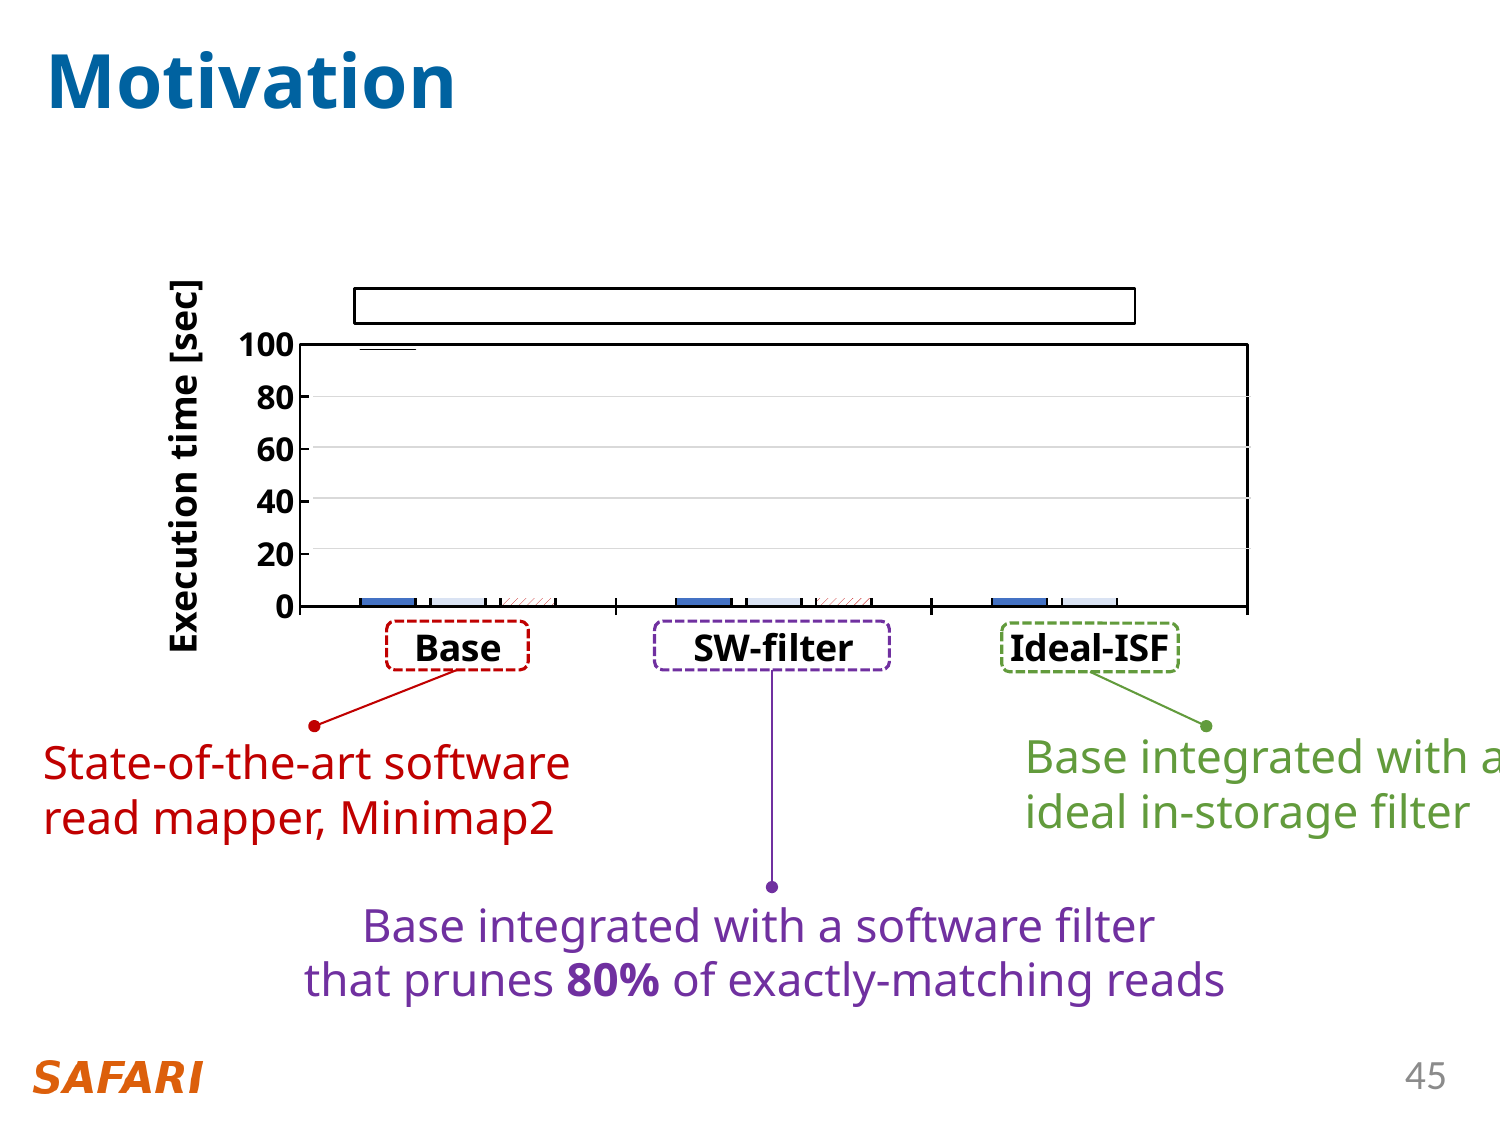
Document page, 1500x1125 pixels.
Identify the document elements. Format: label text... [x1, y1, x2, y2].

text_box Base integrated with an ideal in-storage filter [1009, 720, 1500, 846]
picture [31, 1051, 209, 1104]
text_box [1090, 671, 1207, 727]
text_box Execution time [sec] [151, 263, 212, 670]
chart [217, 261, 1283, 672]
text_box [314, 672, 458, 727]
text_box State-of-the-art software read mapper, Minimap2 [28, 726, 601, 851]
text_box Base integrated with a software filter that prunes 80% of exactly-matching reads [182, 888, 1348, 1014]
title Motivation [31, 15, 1475, 143]
